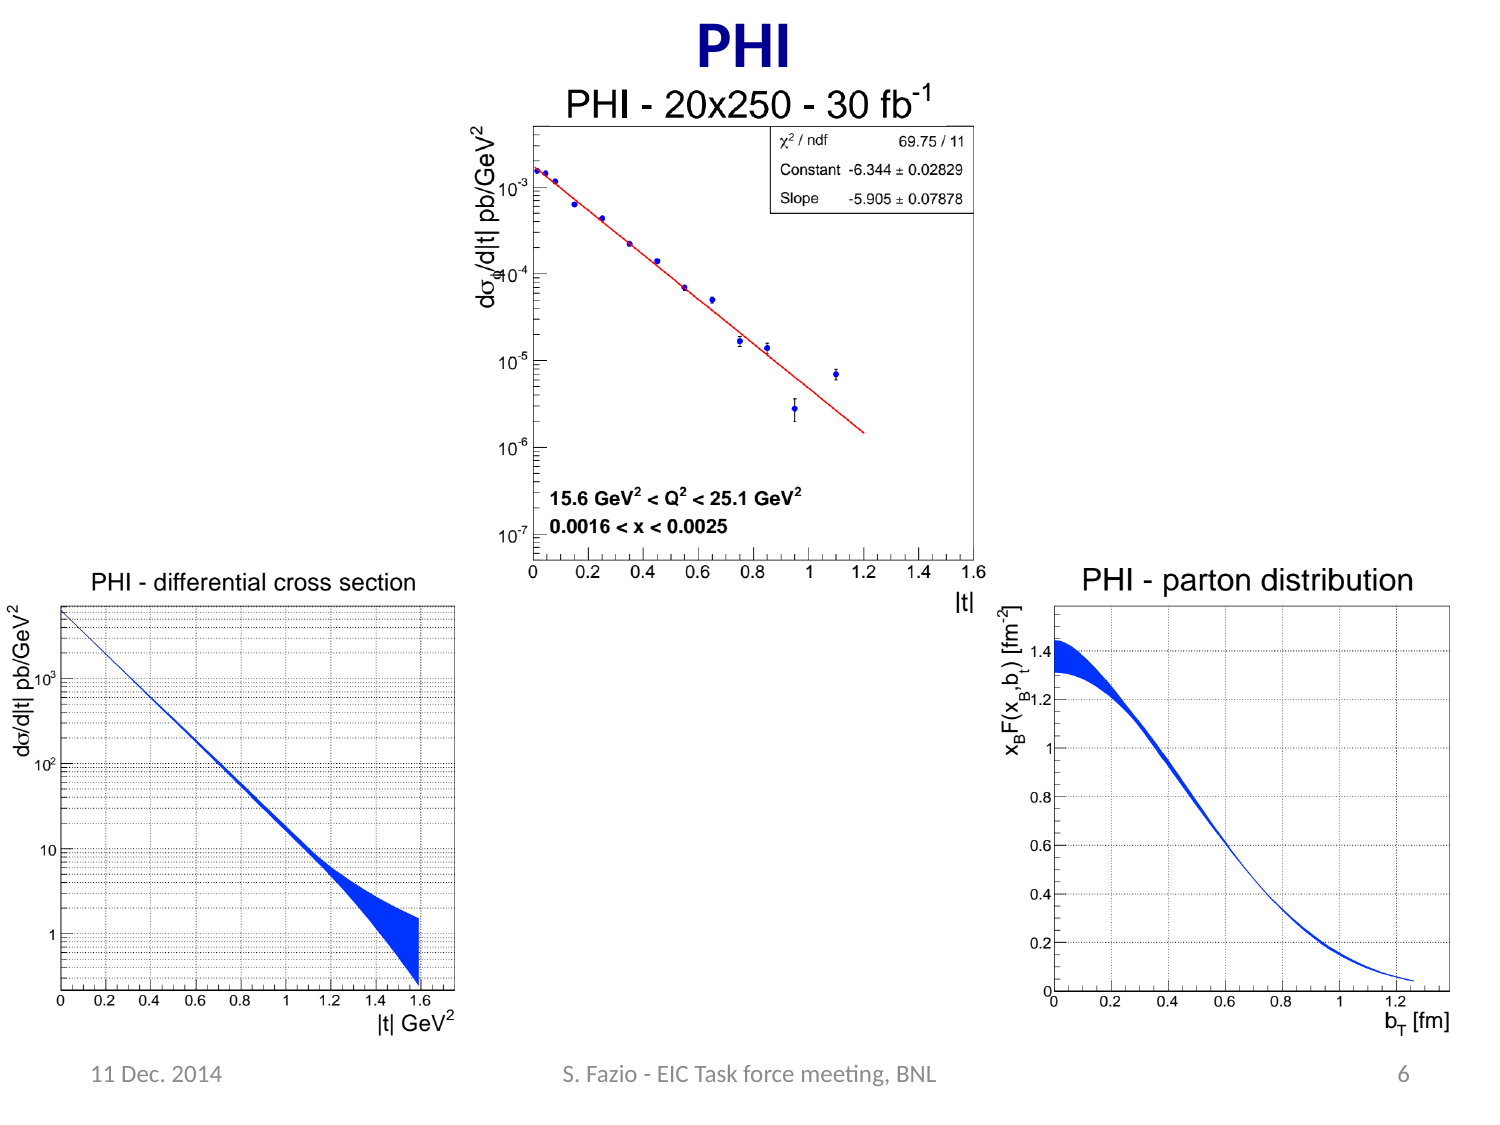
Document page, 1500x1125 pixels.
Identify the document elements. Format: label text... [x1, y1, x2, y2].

slide_number 6 [1074, 1046, 1425, 1103]
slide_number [75, 1046, 425, 1103]
text_box PHI [682, 0, 807, 71]
footer S. Fazio - EIC Task force meeting, BNL [512, 1042, 988, 1103]
picture [0, 72, 1499, 1038]
